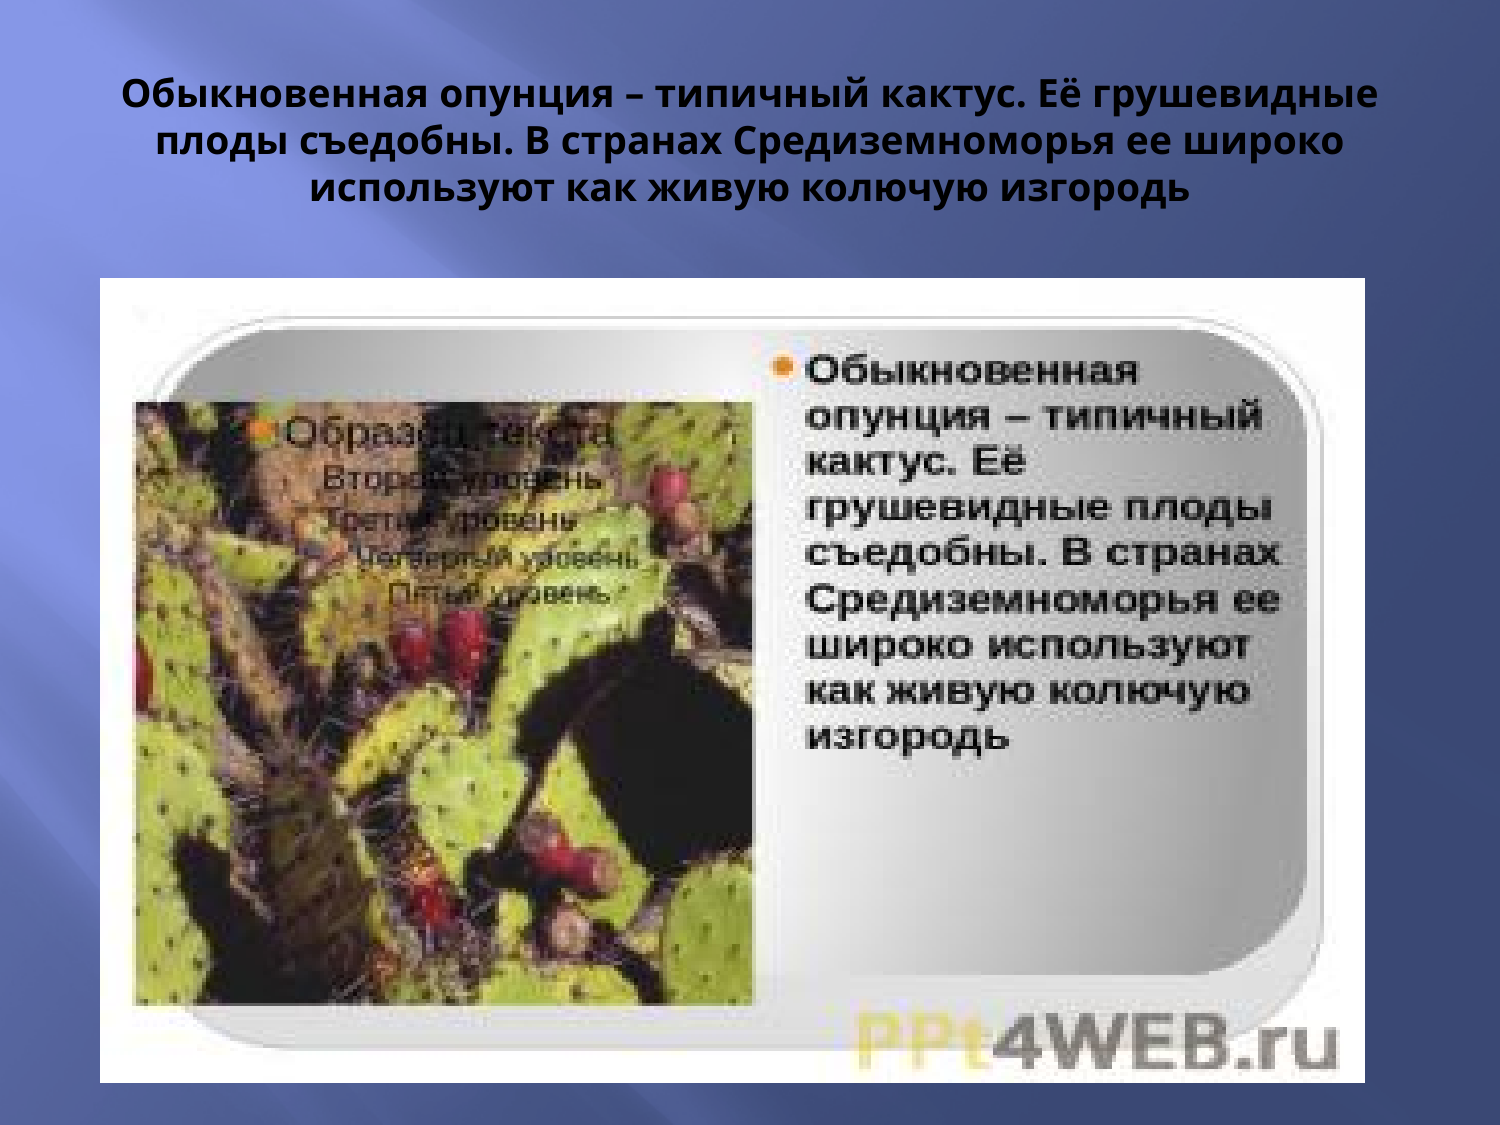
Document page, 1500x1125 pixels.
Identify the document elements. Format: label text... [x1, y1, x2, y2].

title Обыкновенная опунция – типичный кактус. Её грушевидные плоды съедобны. В странах Средиземноморья ее широко используют как живую колючую изгородь [75, 45, 1425, 233]
picture [100, 278, 1365, 1083]
